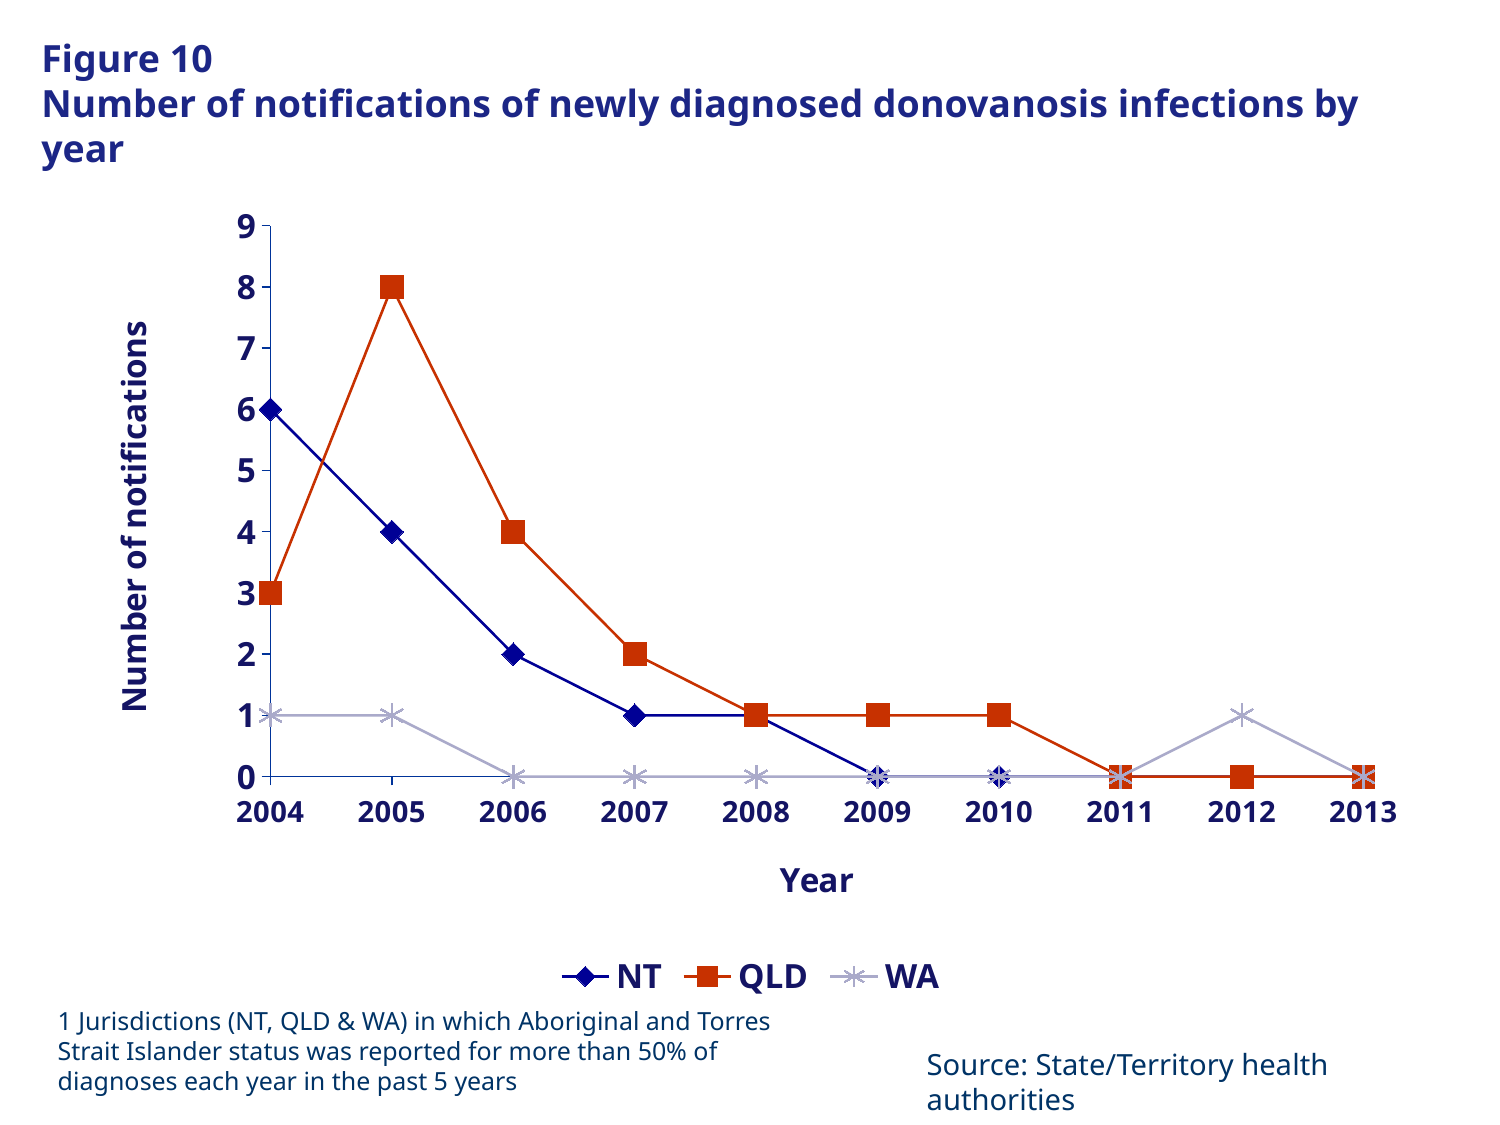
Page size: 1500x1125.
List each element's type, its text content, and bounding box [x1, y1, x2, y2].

title Figure 10 Number of notifications of newly diagnosed donovanosis infections by year [26, 27, 1459, 153]
text_box 1 Jurisdictions (NT, QLD & WA) in which Aboriginal and Torres Strait Islander status was reported for more than 50% of diagnoses each year in the past 5 years [42, 998, 824, 1103]
chart [74, 187, 1426, 1006]
text_box Source: State/Territory health authorities [911, 1039, 1465, 1124]
